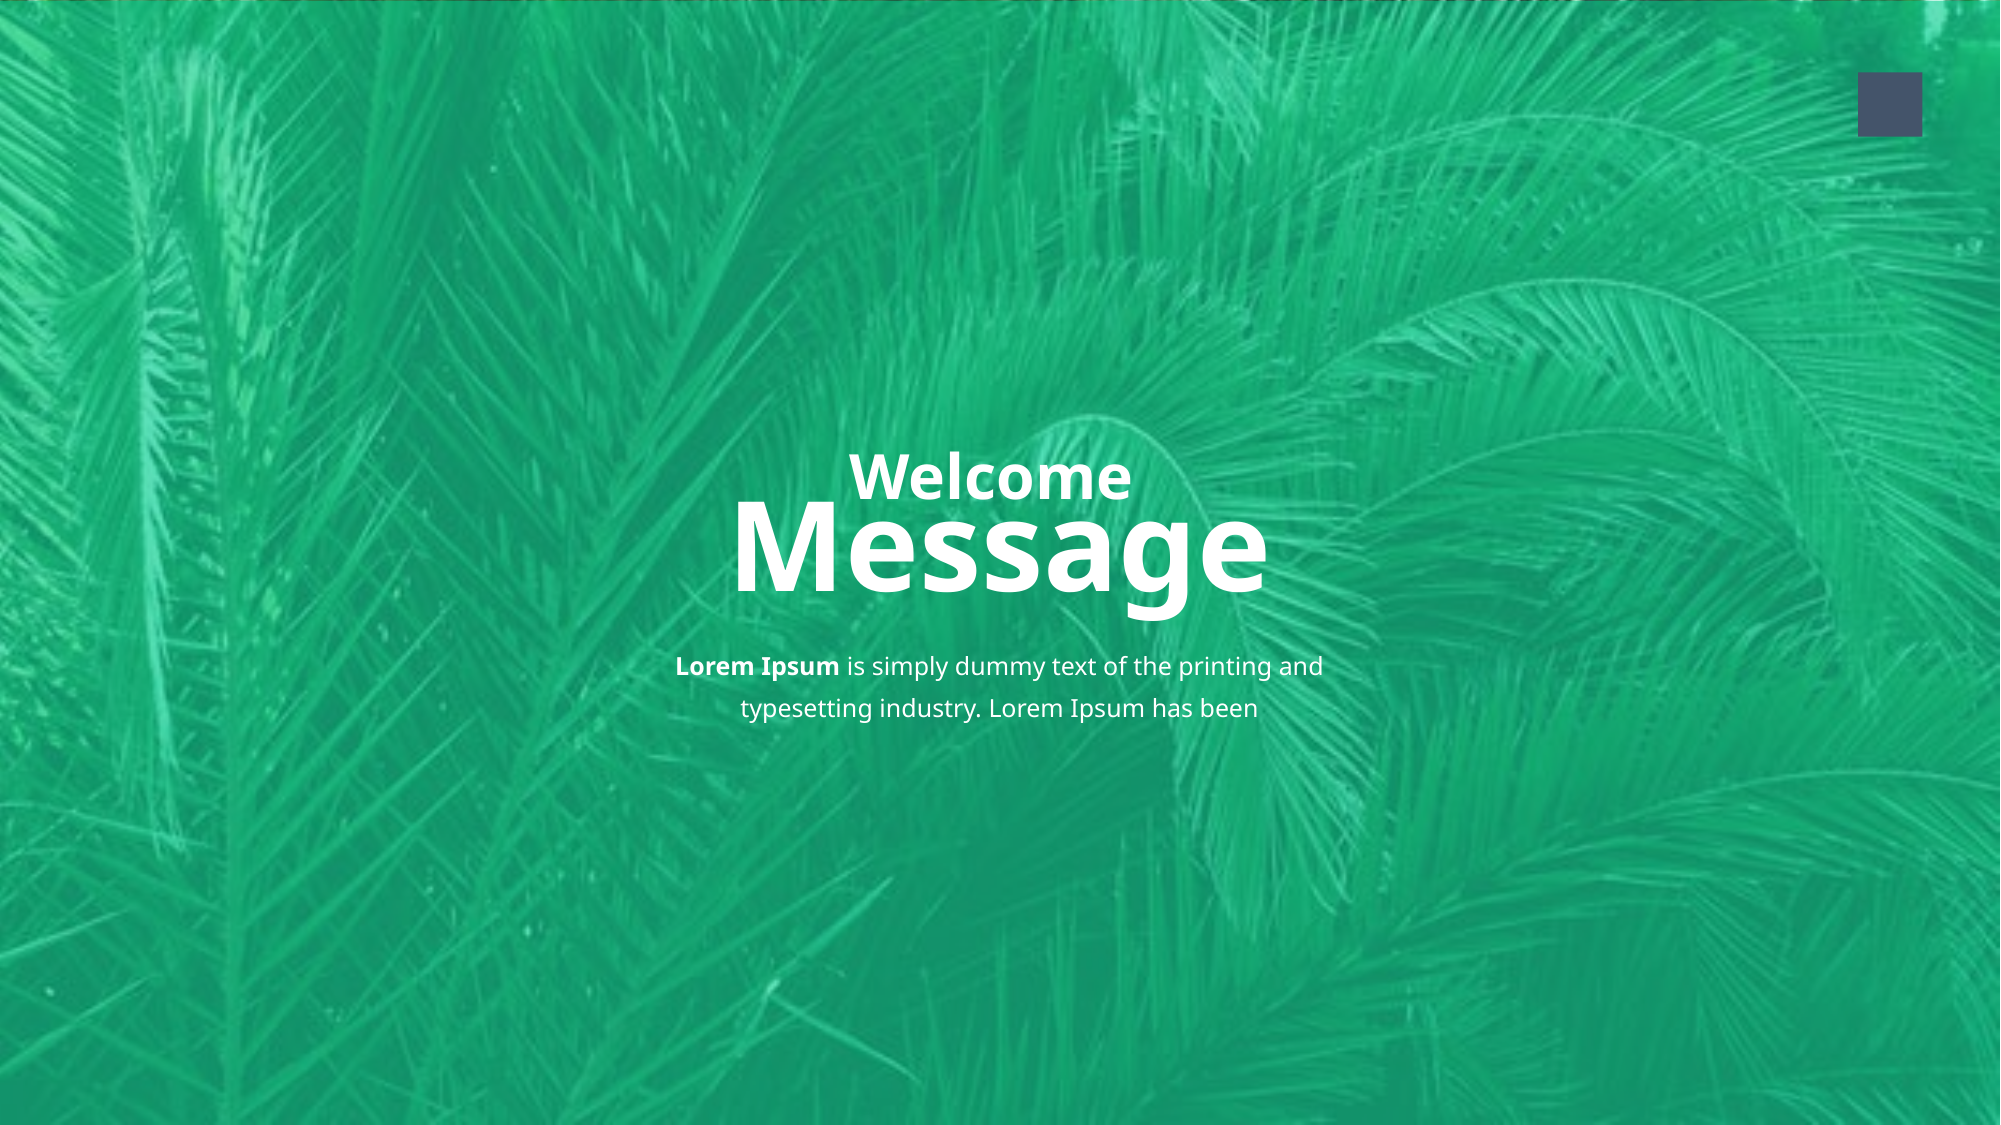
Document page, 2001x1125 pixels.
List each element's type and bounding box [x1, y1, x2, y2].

text_box [618, 400, 1382, 726]
picture [0, 0, 2000, 1125]
